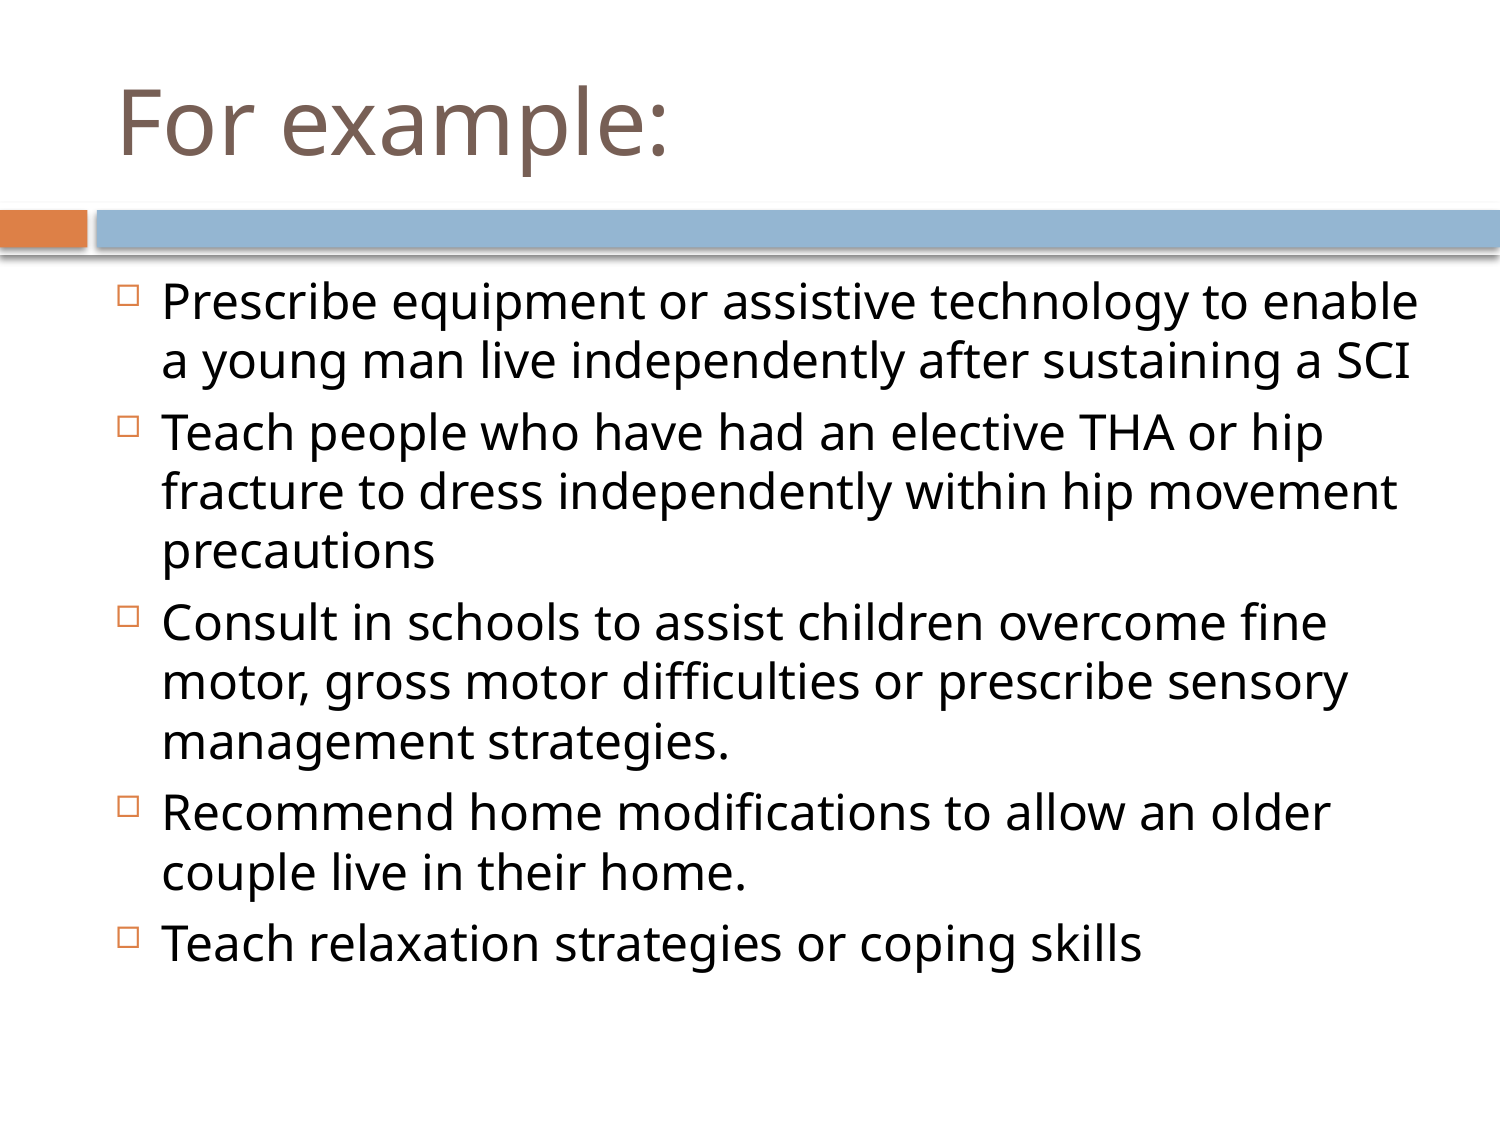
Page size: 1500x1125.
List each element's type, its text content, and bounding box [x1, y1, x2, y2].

list Prescribe equipment or assistive technology to enable a young man live independently after sustaining a SCI Teach people who have had an elective THA or hip fracture to dress independently within hip movement precautions Consult in schools to assist children overcome fine motor, gross motor difficulties or prescribe sensory management strategies. Recommend home modifications to allow an older couple live in their home. Teach relaxation strategies or coping skills [100, 262, 1438, 1000]
title For example: [100, 37, 1438, 200]
